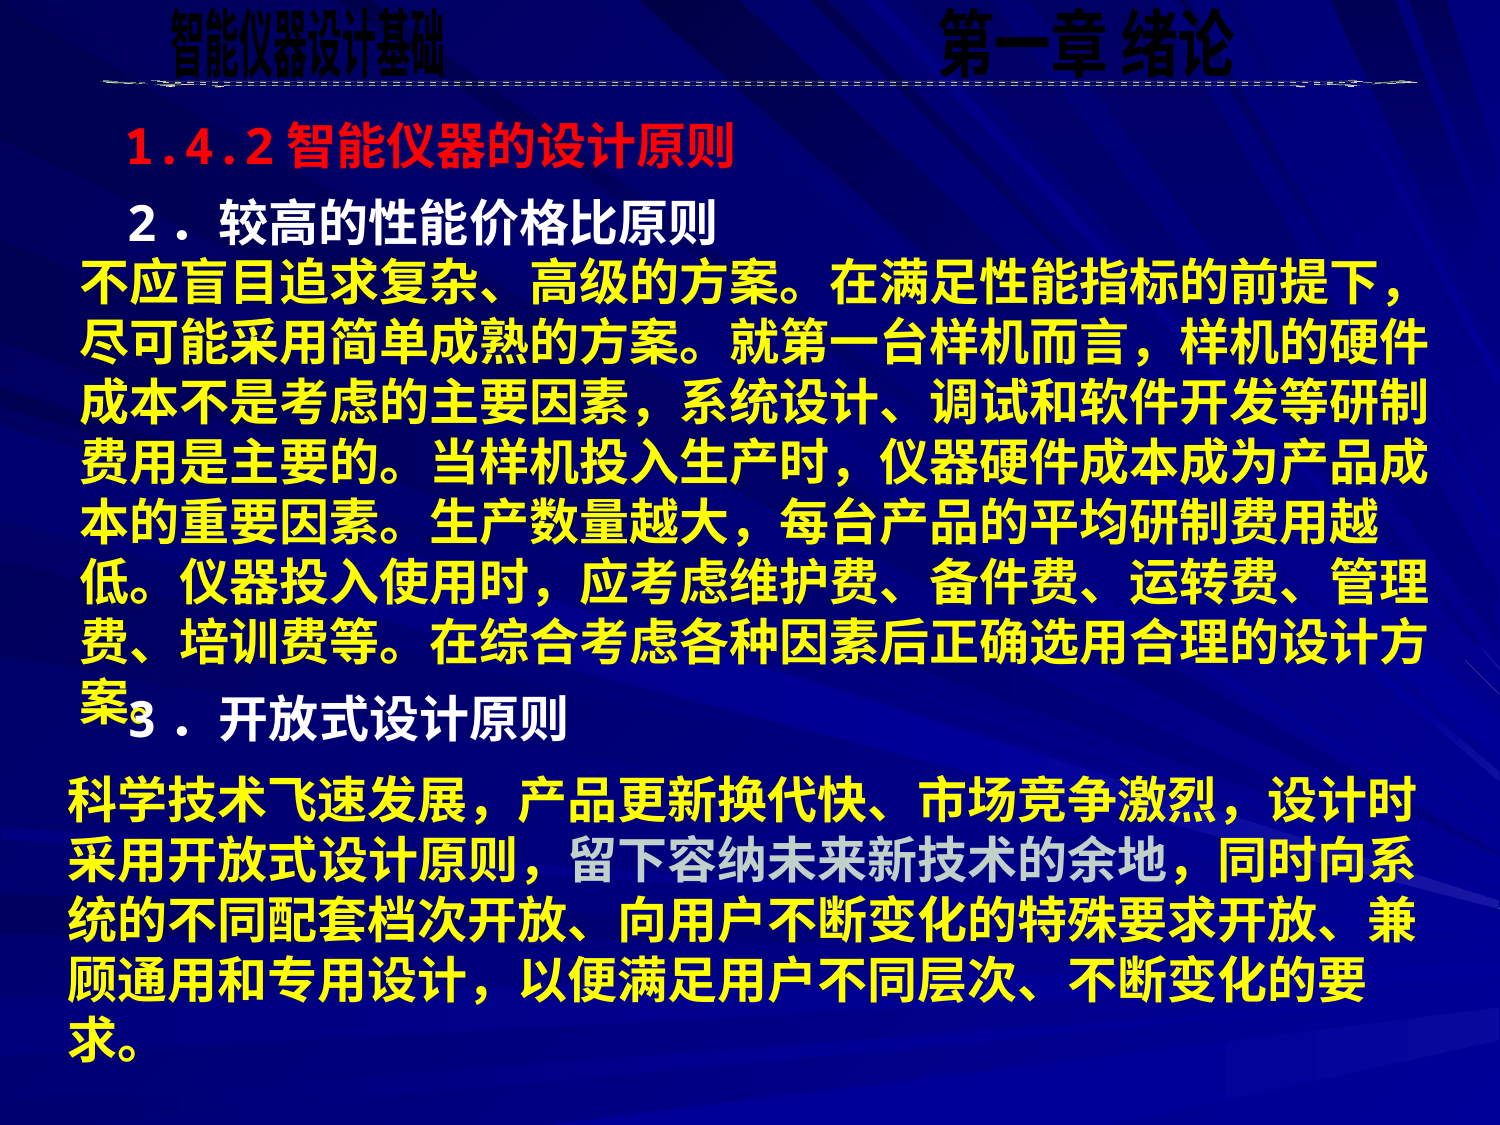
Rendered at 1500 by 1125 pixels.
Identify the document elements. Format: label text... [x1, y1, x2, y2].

text_box 2．较高的性能价格比原则 [112, 184, 1081, 259]
text_box 1.4.2智能仪器的设计原则 [109, 107, 951, 182]
text_box 科学技术飞速发展，产品更新换代快、市场竞争激烈，设计时采用开放式设计原则，留下容纳未来新技术的余地，同时向系统的不同配套档次开放、向用户不断变化的特殊要求开放、兼顾通用和专用设计，以便满足用户不同层次、不断变化的要求。 [53, 761, 1436, 1077]
text_box 3．开放式设计原则 [112, 680, 927, 756]
text_box 不应盲目追求复杂、高级的方案。在满足性能指标的前提下，尽可能采用简单成熟的方案。就第一台样机而言，样机的硬件成本不是考虑的主要因素，系统设计、调试和软件开发等研制费用是主要的。当样机投入生产时，仪器硬件成本成为产品成本的重要因素。生产数量越大，每台产品的平均研制费用越低。仪器投入使用时，应考虑维护费、备件费、运转费、管理费、培训费等。在综合考虑各种因素后正确选用合理的设计方案。 [64, 243, 1471, 739]
picture [88, 78, 1424, 91]
